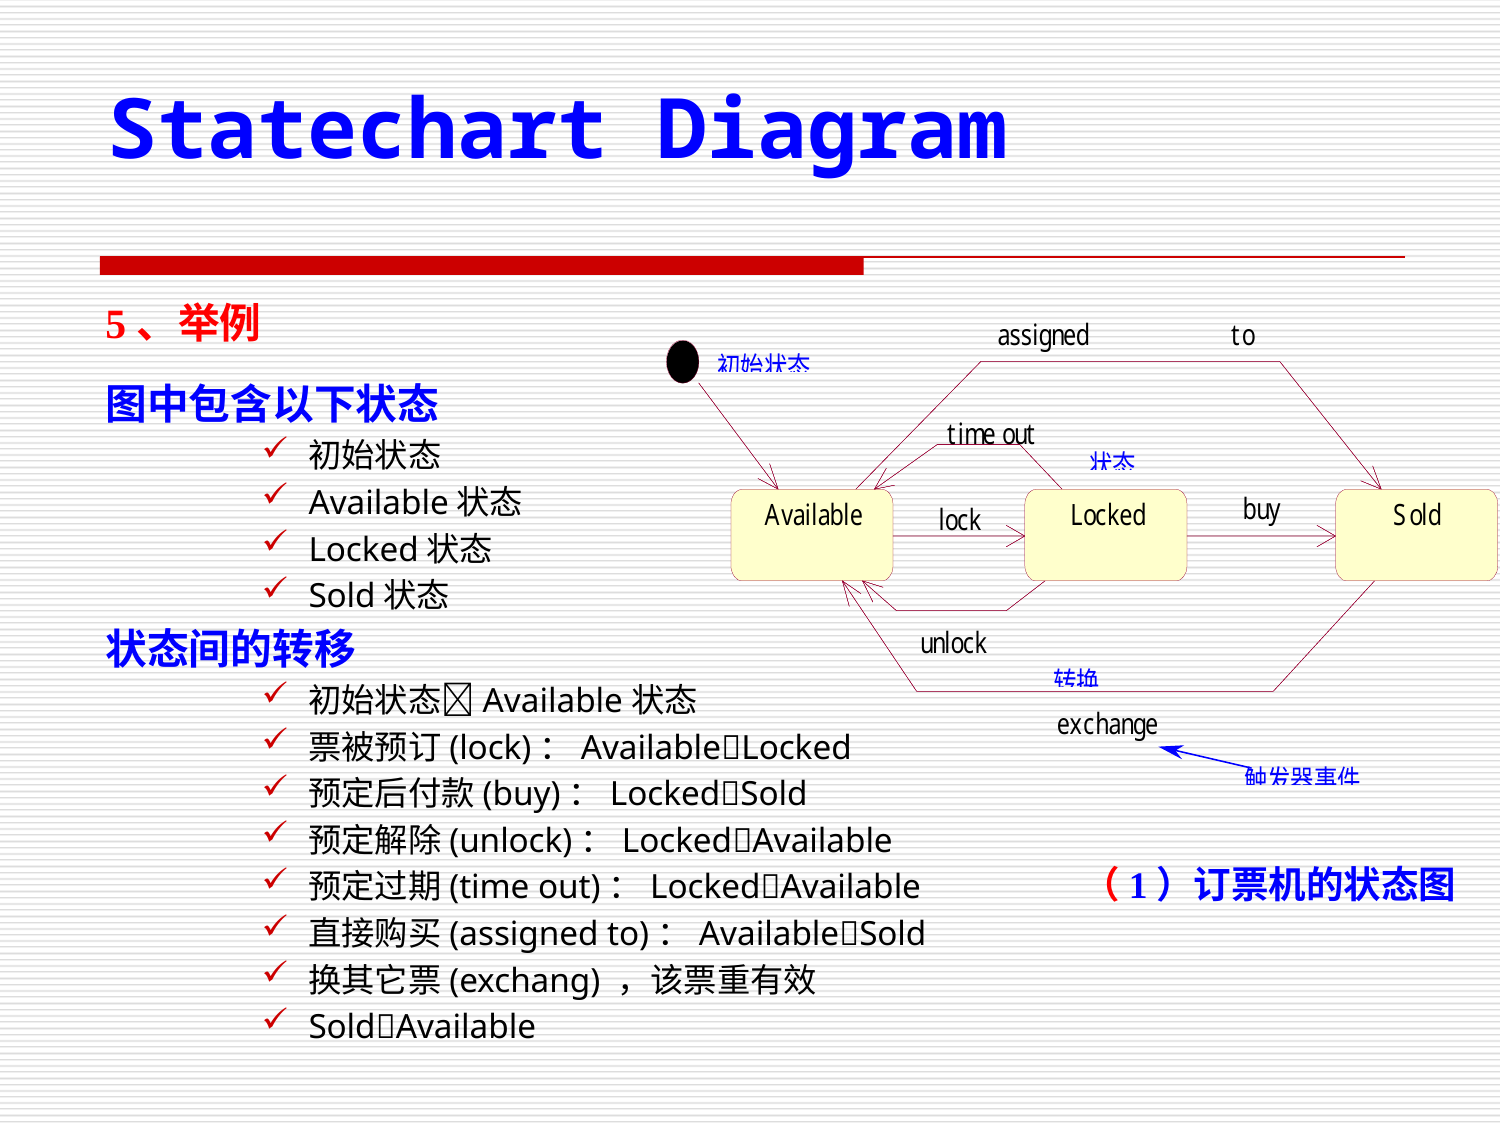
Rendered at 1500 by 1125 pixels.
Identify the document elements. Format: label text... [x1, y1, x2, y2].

picture [995, 805, 1500, 1125]
text_box Statechart Diagram [92, 67, 1341, 183]
picture [0, 0, 1500, 1125]
text_box 图中包含以下状态 初始状态 Available状态 Locked状态 Sold状态 状态间的转移 初始状态Available状态 票被预订(lock)：AvailableLocked 预定后付款(buy)：LockedSold 预定解除(unlock)：LockedAvailable 预定过期(time out)：LockedAvailable 直接购买(assigned to)：AvailableSold 换其它票(exchang) ，该票重有效 SoldAvailable [90, 370, 995, 1125]
text_box 5、举例 [90, 289, 467, 355]
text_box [624, 288, 1500, 805]
text_box （1）订票机的状态图 [1067, 853, 1474, 914]
